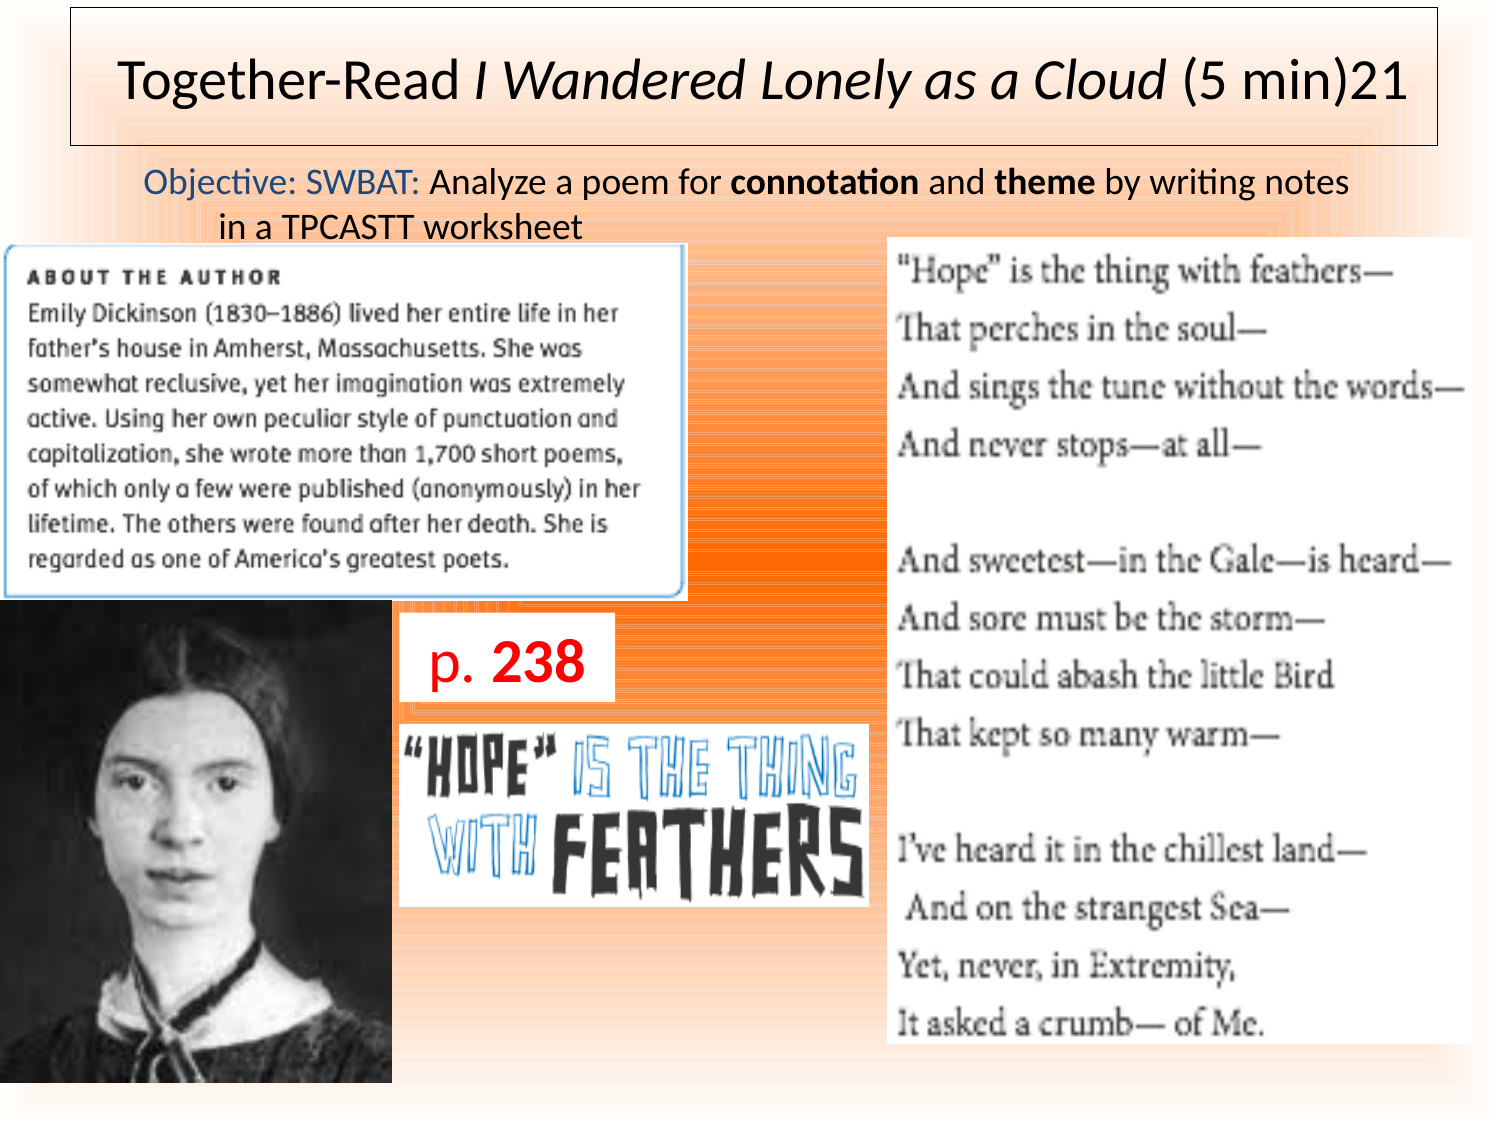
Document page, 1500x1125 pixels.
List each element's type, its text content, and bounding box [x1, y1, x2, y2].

text_box p. 238 [399, 612, 616, 703]
text_box Objective: SWBAT: Analyze a poem for connotation and theme by writing notes in a TPCASTT worksheet [24, 149, 1367, 255]
picture [399, 724, 869, 907]
title Together-Read I Wandered Lonely as a Cloud (5 min)21 [70, 7, 1438, 146]
picture [887, 237, 1472, 1044]
picture [0, 243, 688, 1083]
